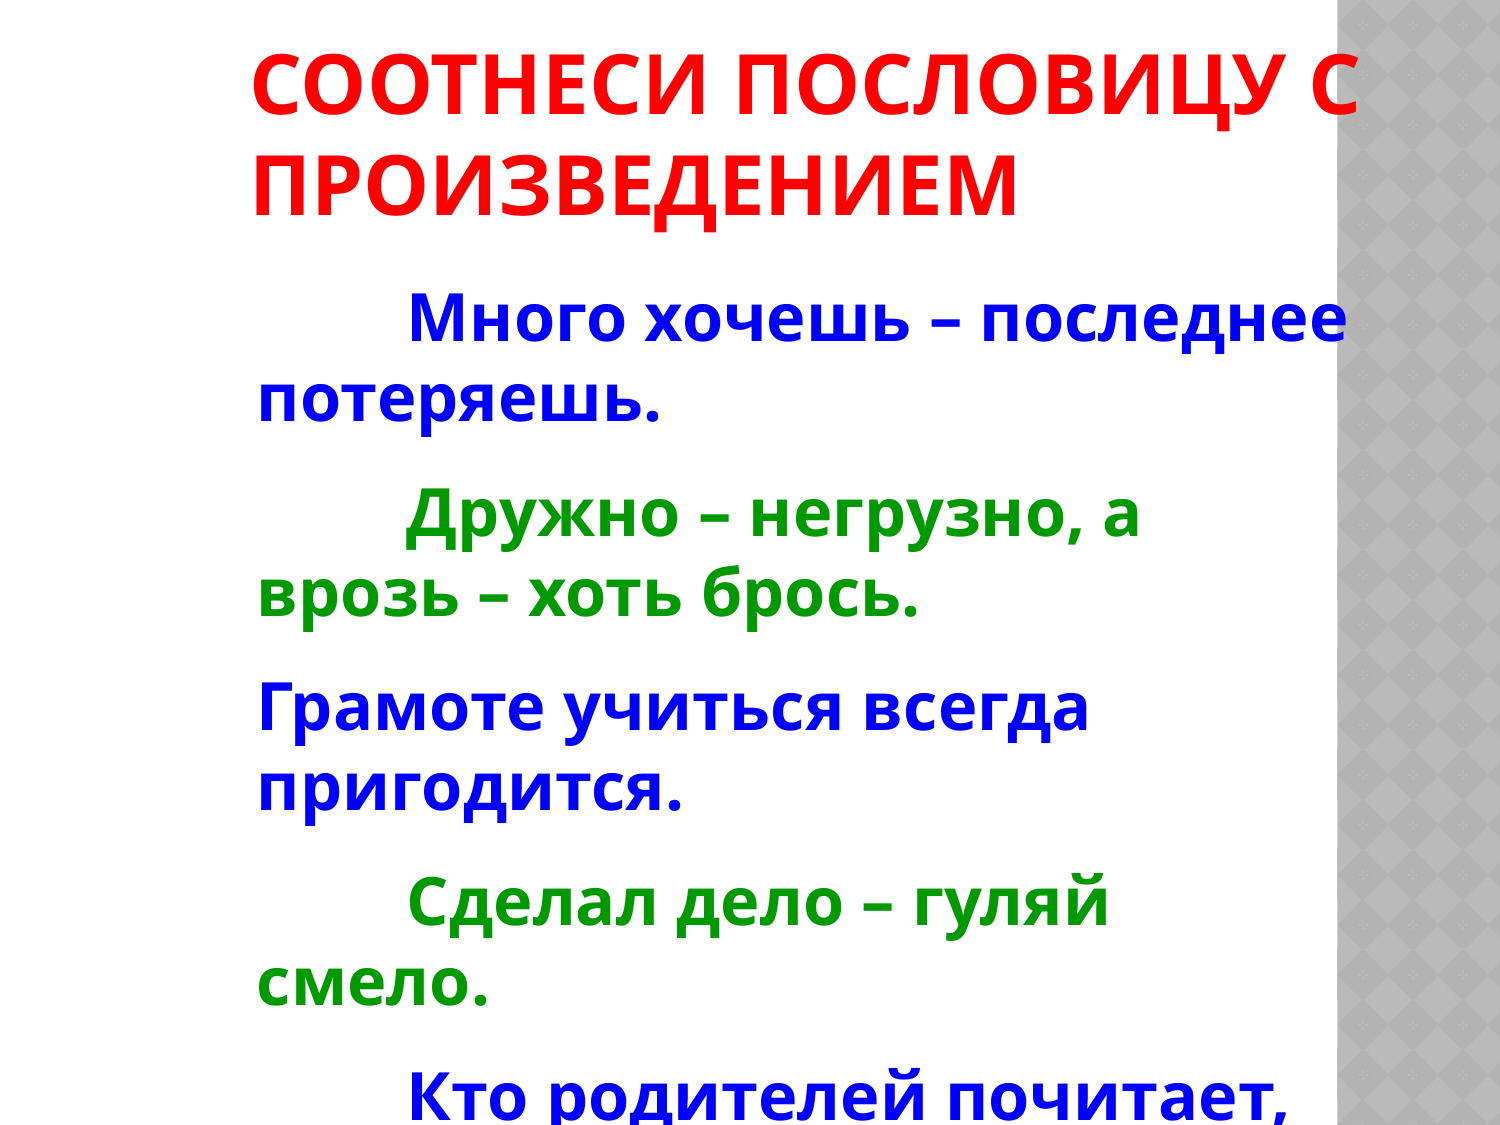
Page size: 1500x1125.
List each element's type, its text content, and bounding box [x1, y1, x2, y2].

title Соотнеси пословицу с произведением [242, 101, 1412, 232]
text_box Много хочешь – последнее потеряешь. Дружно – негрузно, а врозь – хоть брось. Грамоте учиться всегда пригодится. Сделал дело – гуляй смело. Кто родителей почитает, тот во век не погибает. [242, 267, 1376, 1125]
